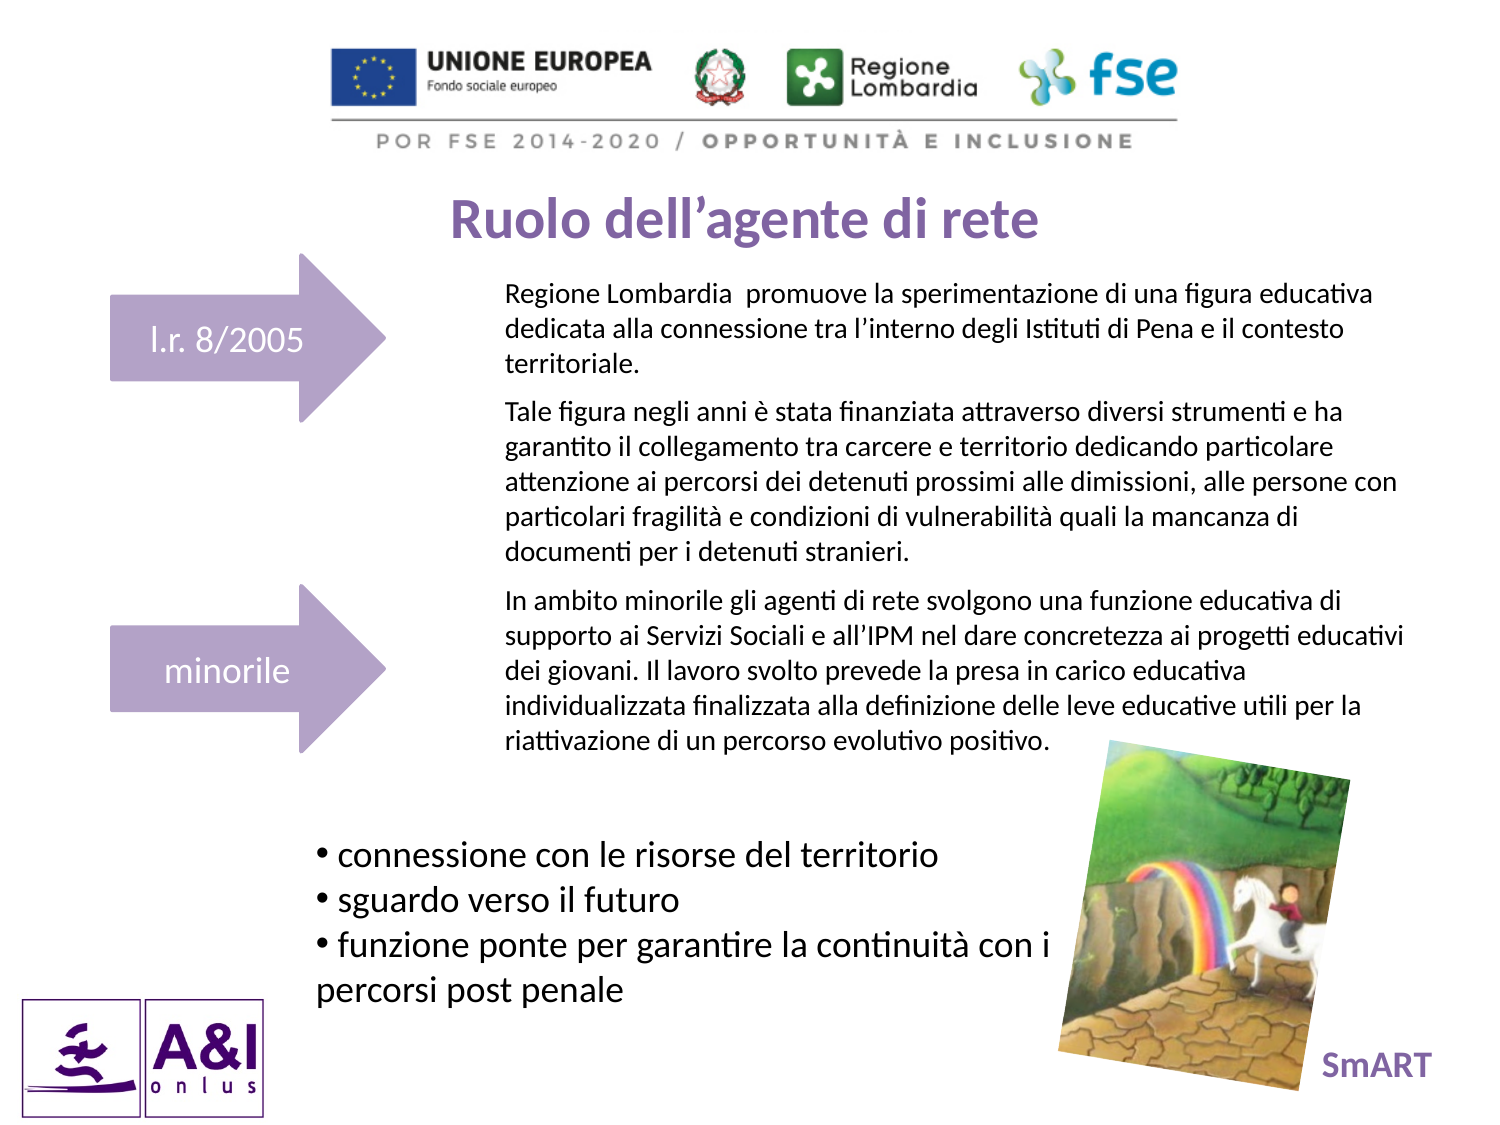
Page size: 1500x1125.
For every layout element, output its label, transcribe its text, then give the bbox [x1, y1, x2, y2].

text_box l.r. 8/2005 [110, 253, 386, 423]
text_box In ambito minorile gli agenti di rete svolgono una funzione educativa di supporto ai Servizi Sociali e all’IPM nel dare concretezza ai progetti educativi dei giovani. Il lavoro svolto prevede la presa in carico educativa individualizzata finalizzata alla definizione delle leve educative utili per la riattivazione di un percorso evolutivo positivo. [490, 574, 1436, 799]
text_box minorile [110, 584, 386, 754]
picture [312, 30, 1188, 161]
text_box connessione con le risorse del territorio sguardo verso il futuro funzione ponte per garantire la continuità con i percorsi post penale [301, 822, 1076, 1017]
picture [1058, 757, 1348, 1091]
list Ruolo dell’agente di rete [76, 172, 1427, 256]
picture [17, 992, 268, 1125]
text_box Regione Lombardia promuove la sperimentazione di una figura educativa dedicata alla connessione tra l’interno degli Istituti di Pena e il contesto territoriale. [490, 267, 1424, 385]
text_box Tale figura negli anni è stata finanziata attraverso diversi strumenti e ha garantito il collegamento tra carcere e territorio dedicando particolare attenzione ai percorsi dei detenuti prossimi alle dimissioni, alle persone con particolari fragilità e condizioni di vulnerabilità quali la mancanza di documenti per i detenuti stranieri. [490, 385, 1424, 574]
